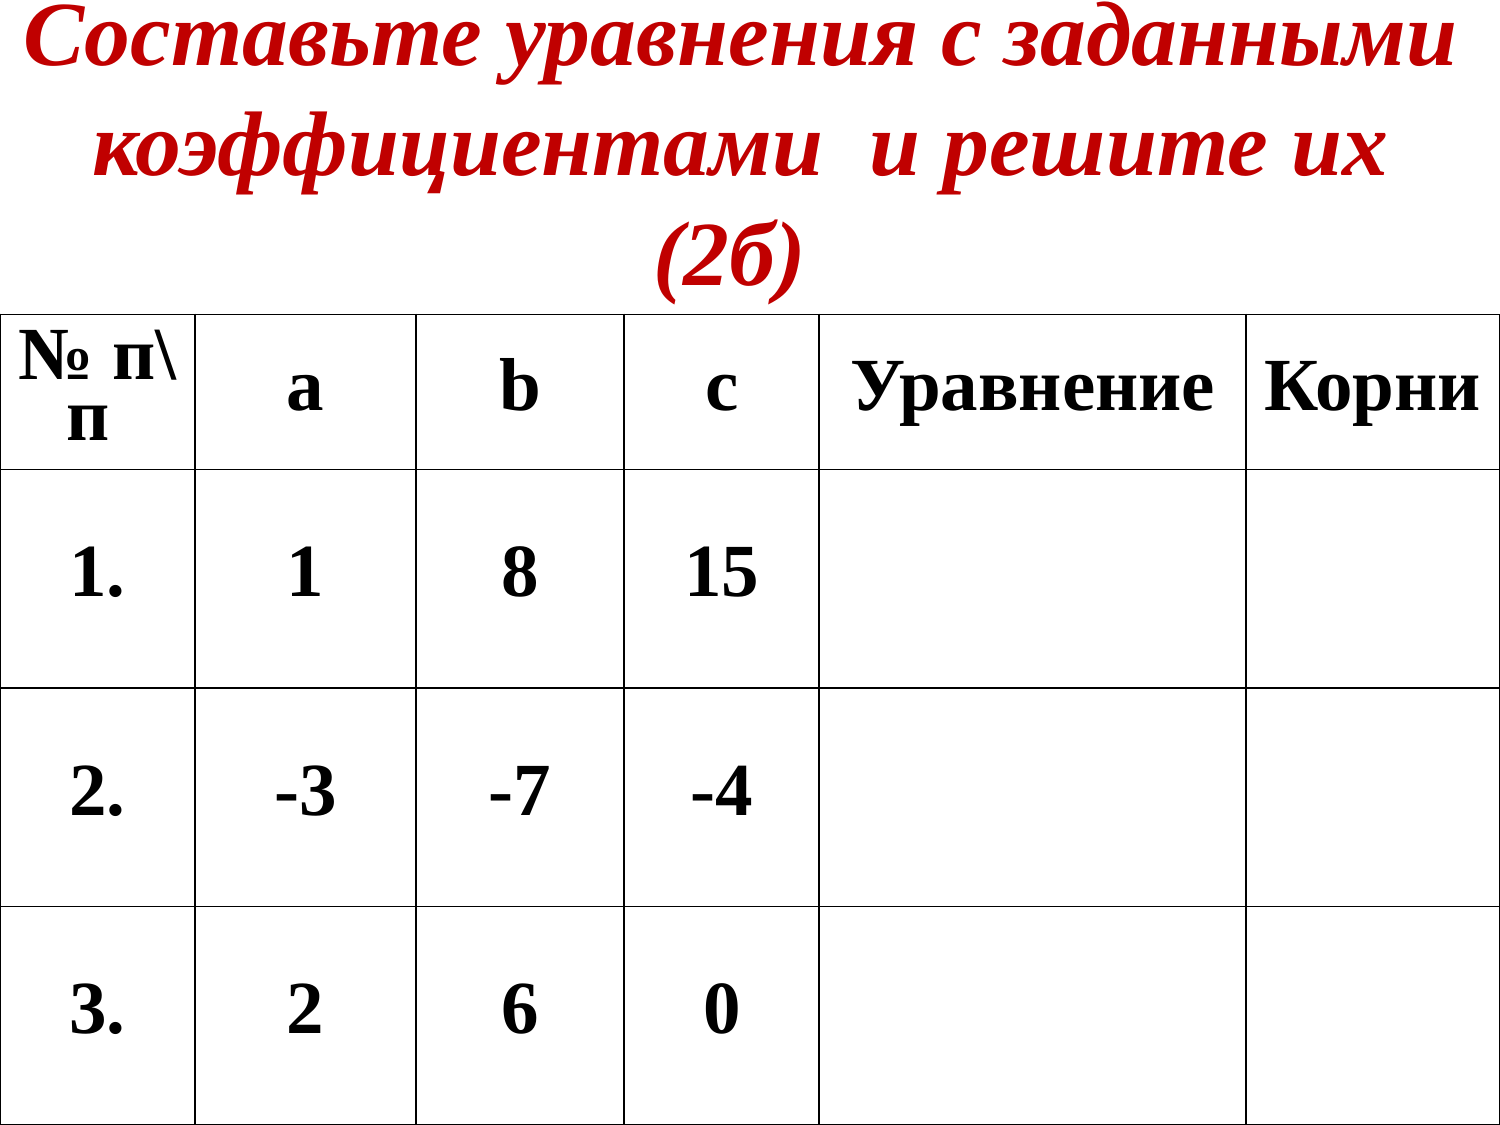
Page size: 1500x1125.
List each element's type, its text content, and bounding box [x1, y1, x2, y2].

table_cell 0 [625, 907, 818, 1124]
table_cell -3 [196, 689, 415, 906]
title Составьте уравнения с заданными коэффициентами и решите их (2б) [0, 45, 1483, 233]
table_cell -4 [625, 689, 818, 906]
table_cell 6 [417, 907, 623, 1124]
table_header c [625, 315, 818, 469]
table_cell [1247, 907, 1499, 1124]
table_header Уравнение [820, 315, 1245, 469]
table_cell 15 [625, 470, 818, 687]
table_cell 1 [196, 470, 415, 687]
table_cell 2. [1, 689, 194, 906]
table_header a [196, 315, 415, 469]
table_cell 2 [196, 907, 415, 1124]
table_cell [820, 689, 1245, 906]
table_cell 8 [417, 470, 623, 687]
table_cell 3. [1, 907, 194, 1124]
table_cell [1247, 689, 1499, 906]
table_header b [417, 315, 623, 469]
table_cell [1247, 470, 1499, 687]
table_cell -7 [417, 689, 623, 906]
table_cell [820, 907, 1245, 1124]
table_header Корни [1247, 315, 1499, 469]
table_cell [820, 470, 1245, 687]
table_cell 1. [1, 470, 194, 687]
table_header № п\п [1, 315, 194, 469]
